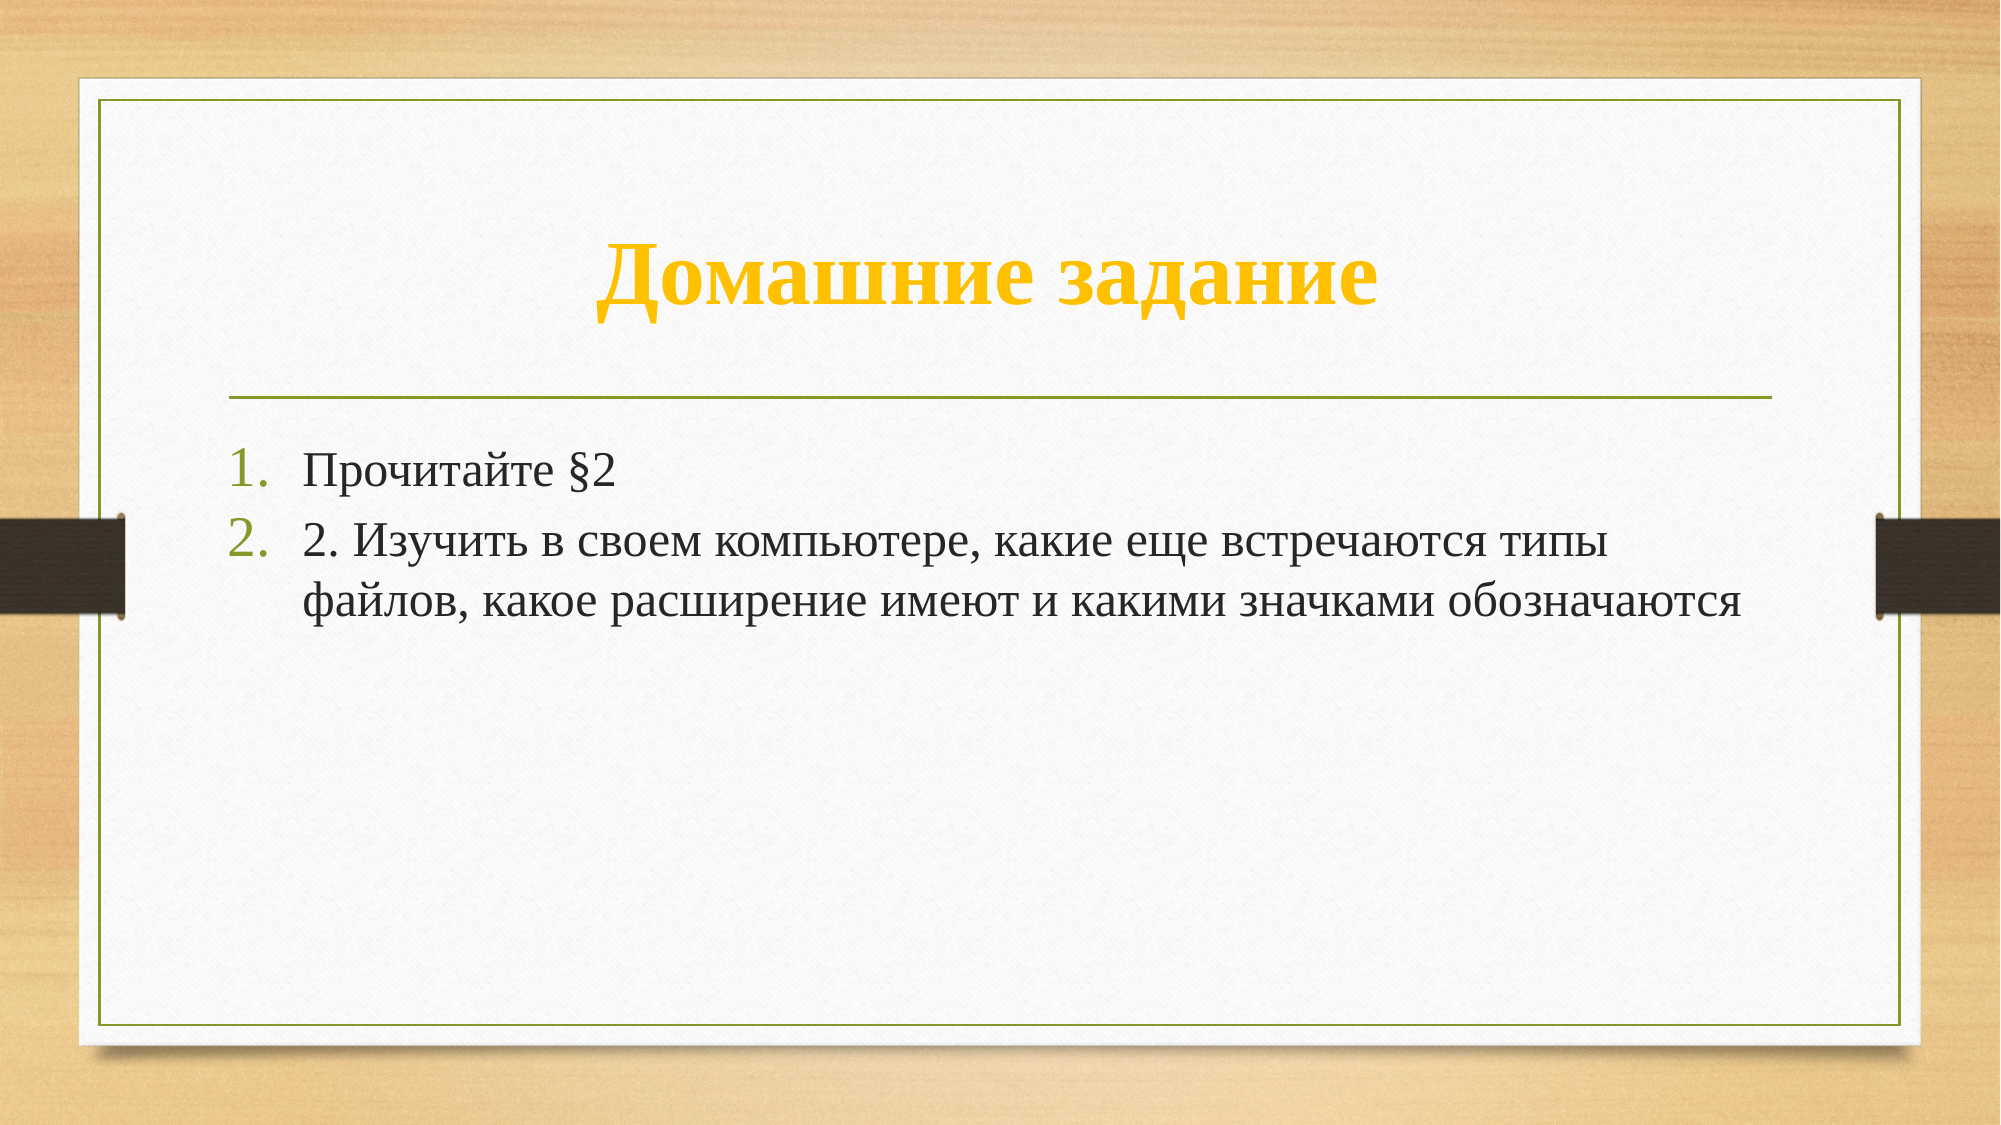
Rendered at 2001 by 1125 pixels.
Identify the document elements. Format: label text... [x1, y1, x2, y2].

picture [0, 0, 2001, 1125]
title Домашние задание [212, 161, 1788, 375]
list Прочитайте §2 2. Изучить в своем компьютере, какие еще встречаются типы файлов, какое расширение имеют и какими значками обозначаются [212, 419, 1788, 964]
